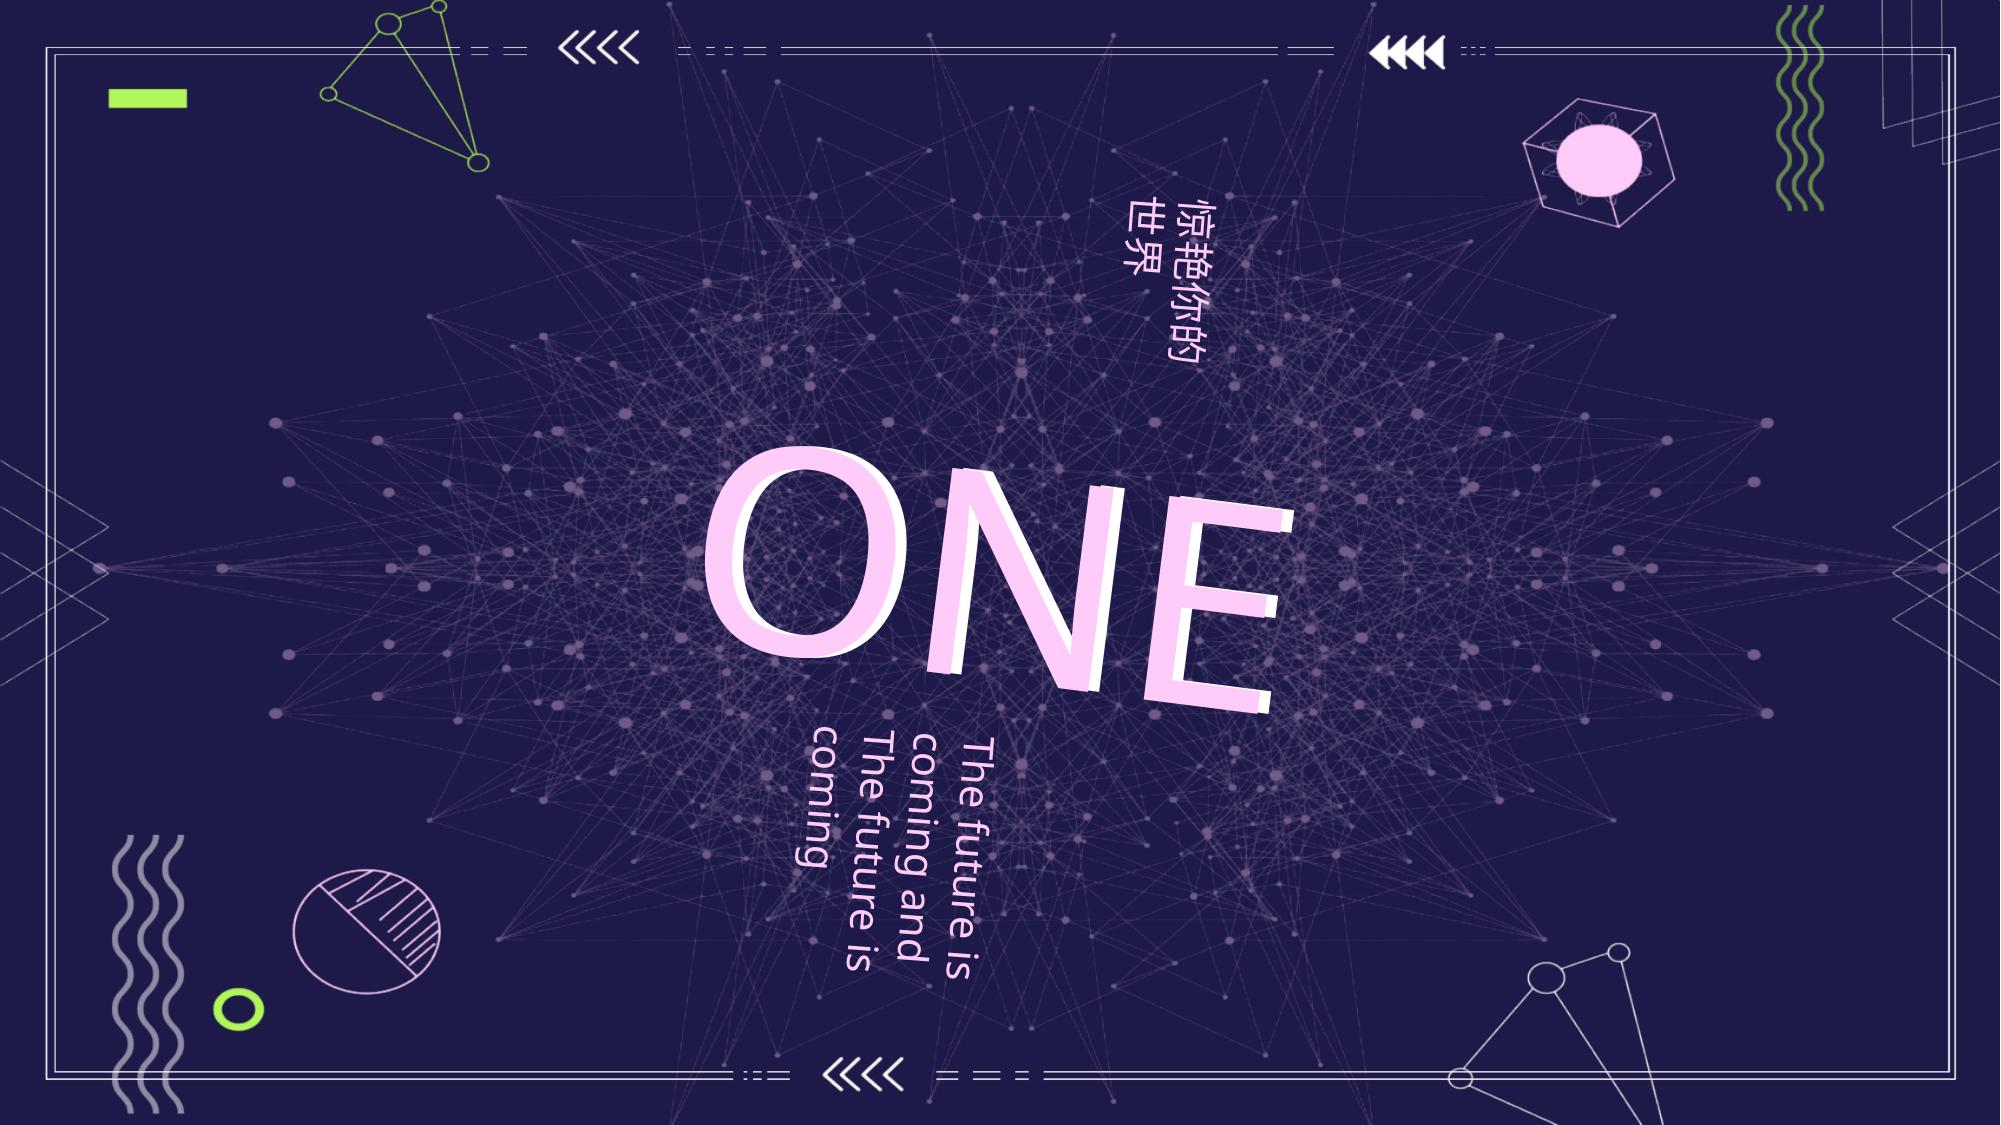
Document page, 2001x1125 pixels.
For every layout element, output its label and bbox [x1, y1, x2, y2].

text_box [673, 391, 1438, 756]
picture [2, 0, 2000, 1125]
